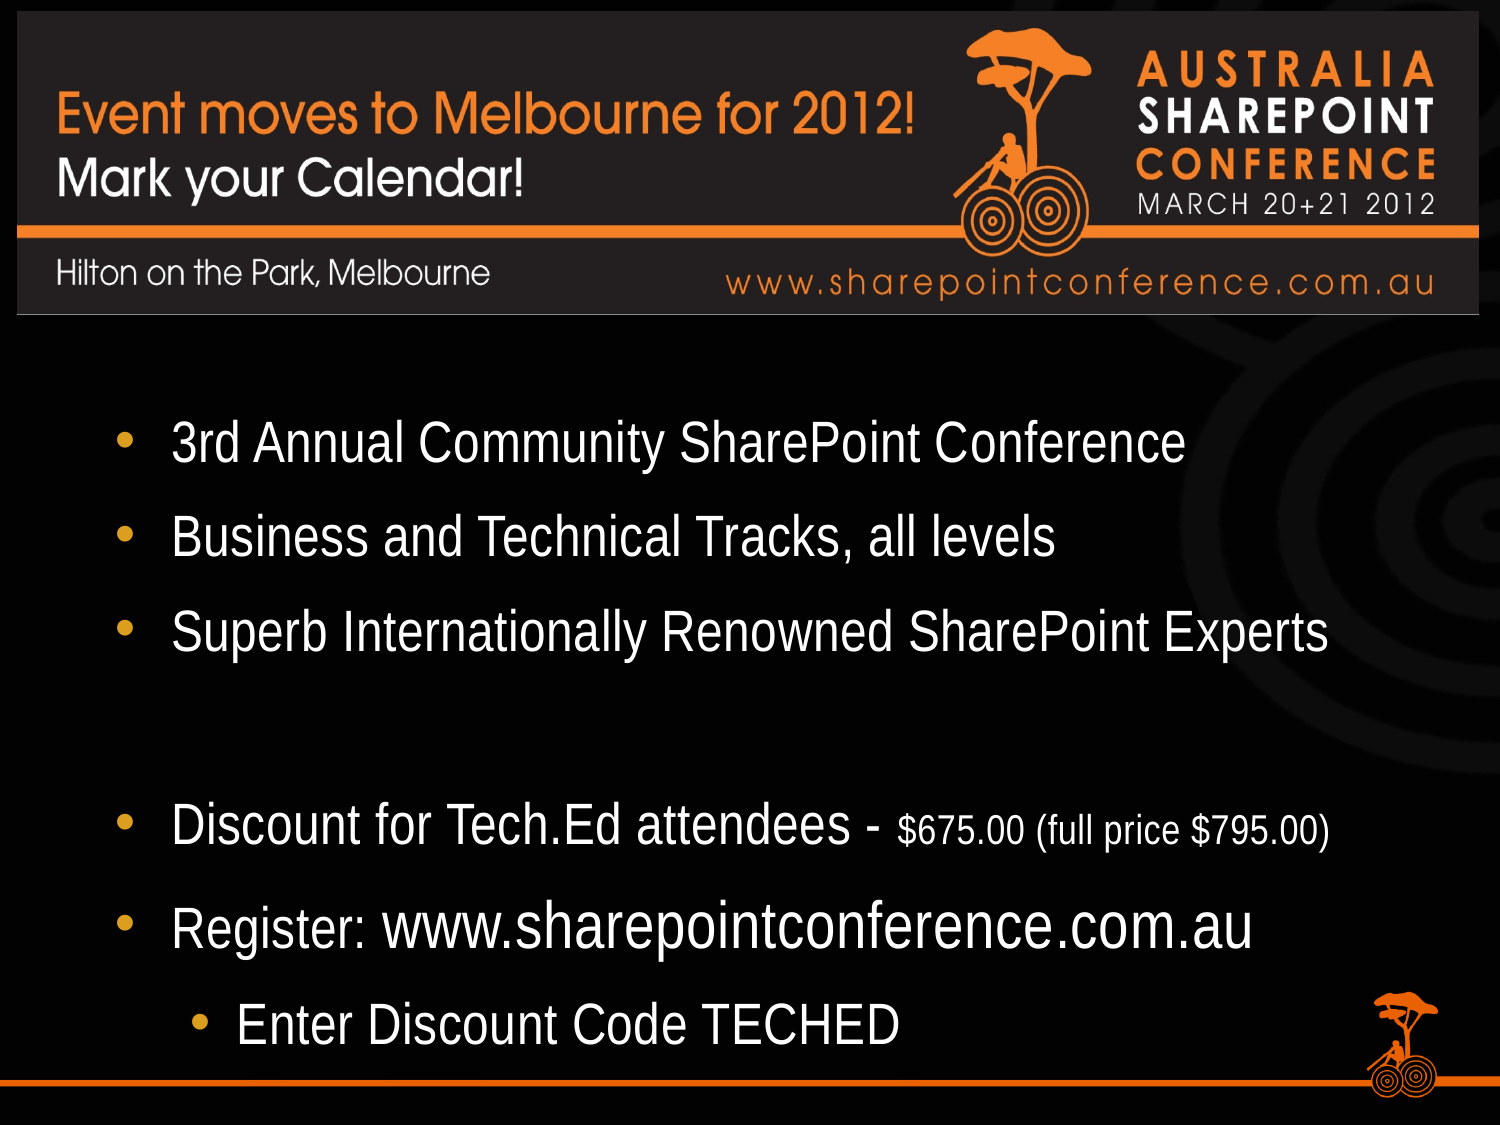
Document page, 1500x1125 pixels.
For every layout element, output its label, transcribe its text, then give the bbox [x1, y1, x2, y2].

list 3rd Annual Community SharePoint Conference Business and Technical Tracks, all levels Superb Internationally Renowned SharePoint Experts Discount for Tech.Ed attendees - $675.00 (full price $795.00) Register: www.sharepointconference.com.au Enter Discount Code TECHED [99, 397, 1400, 1083]
picture [0, 0, 1500, 1125]
